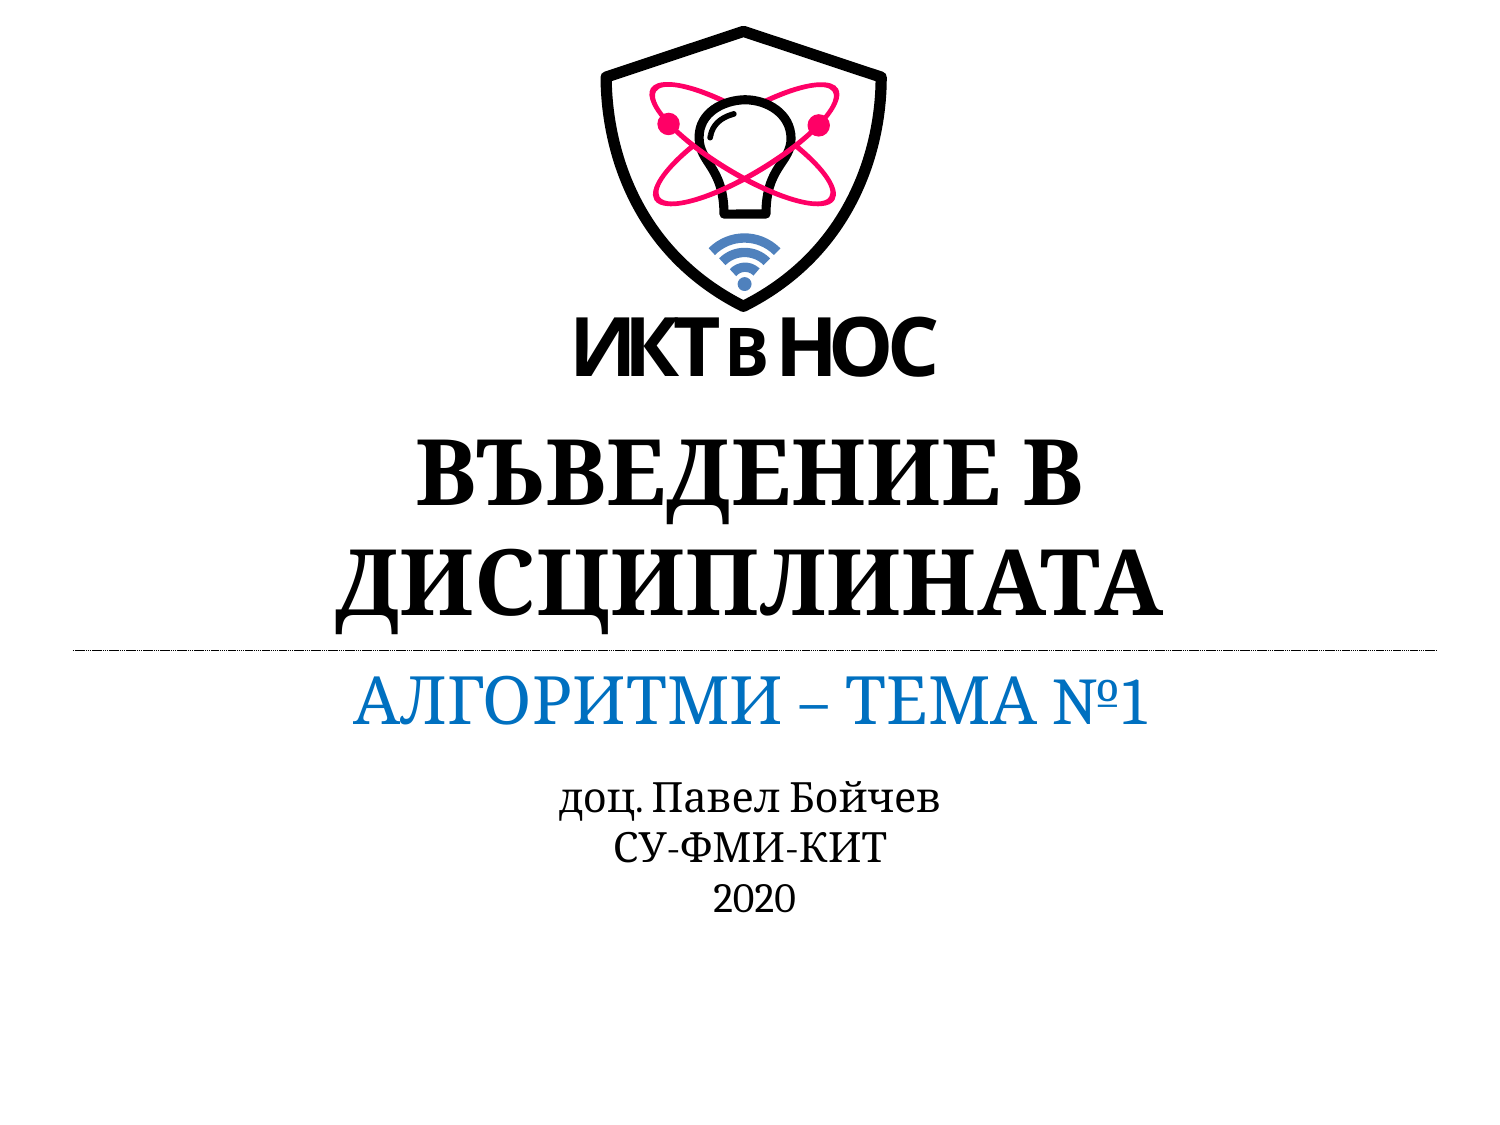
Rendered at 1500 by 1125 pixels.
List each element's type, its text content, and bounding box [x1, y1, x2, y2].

subtitle Алгоритми – тема №1 [0, 647, 1500, 766]
title Въведение в дисциплината [0, 397, 1500, 644]
